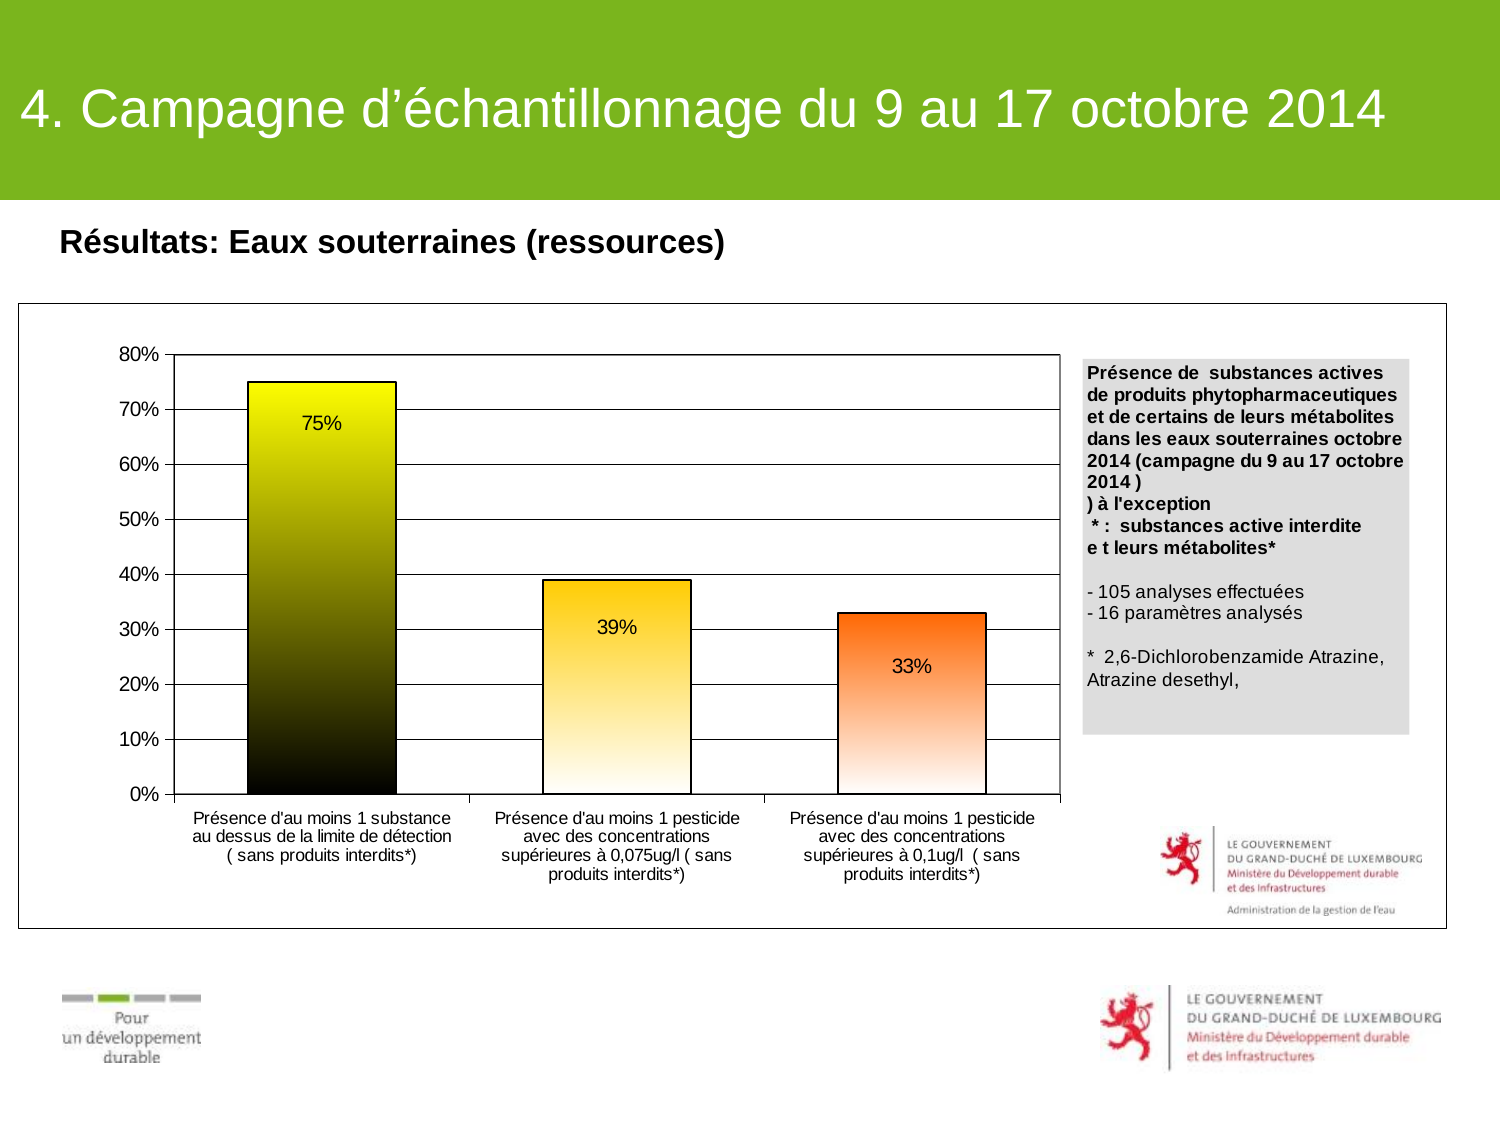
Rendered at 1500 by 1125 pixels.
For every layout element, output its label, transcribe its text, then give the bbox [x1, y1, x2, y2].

text_box 4. Campagne d’échantillonnage du 9 au 17 octobre 2014 [5, 66, 1500, 146]
picture [62, 987, 201, 1063]
chart [17, 302, 1448, 930]
text_box Résultats: Eaux souterraines (ressources) [44, 212, 742, 267]
picture [1100, 985, 1441, 1075]
